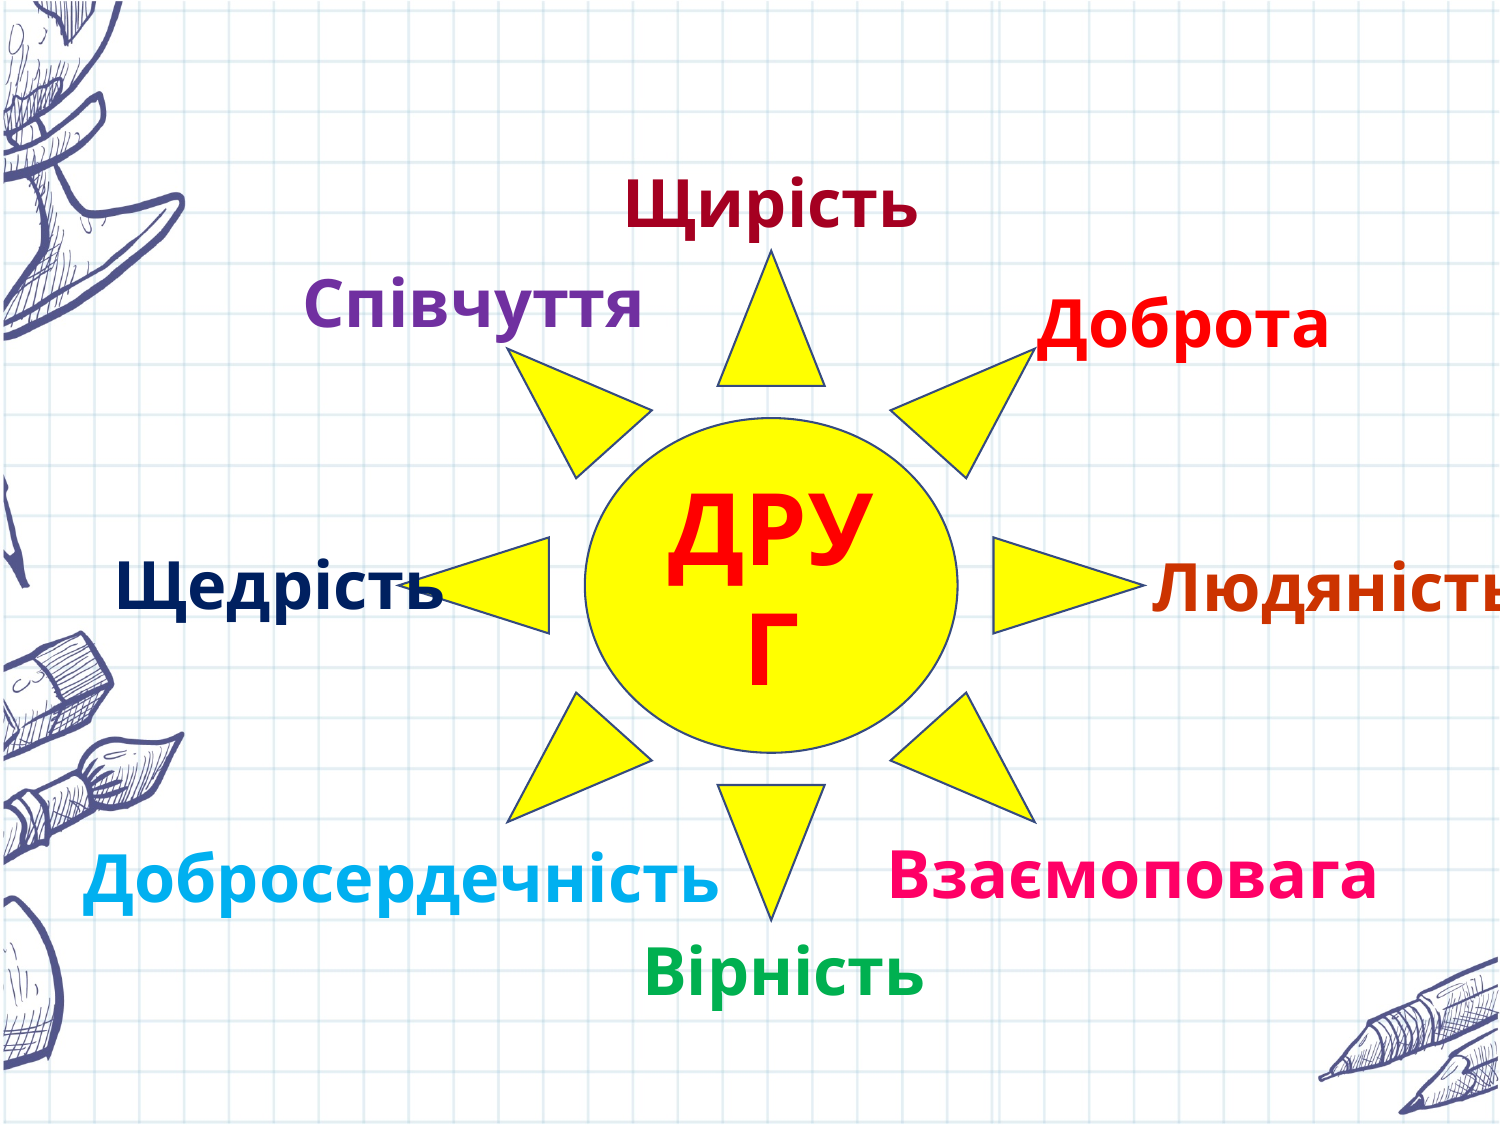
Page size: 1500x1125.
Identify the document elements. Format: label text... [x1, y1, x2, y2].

text_box ДРУГ [505, 690, 654, 825]
text_box ДРУГ [888, 690, 1037, 824]
text_box ДРУГ [888, 353, 1026, 480]
text_box Співчуття [287, 274, 661, 348]
text_box Доброта [1022, 273, 1347, 368]
text_box ДРУГ [583, 417, 959, 754]
text_box ДРУГ [716, 274, 827, 387]
text_box Добросердечність [68, 828, 736, 924]
picture [0, 0, 1500, 1125]
text_box Взаємоповага [872, 824, 1396, 919]
text_box ДРУГ [992, 535, 1138, 635]
text_box Щедрість [98, 535, 461, 631]
text_box Людяність [1138, 537, 1500, 633]
text_box ДРУГ [506, 348, 654, 480]
text_box ДРУГ [461, 535, 550, 635]
text_box ДРУГ [716, 783, 827, 921]
text_box Вірність [627, 921, 941, 1016]
